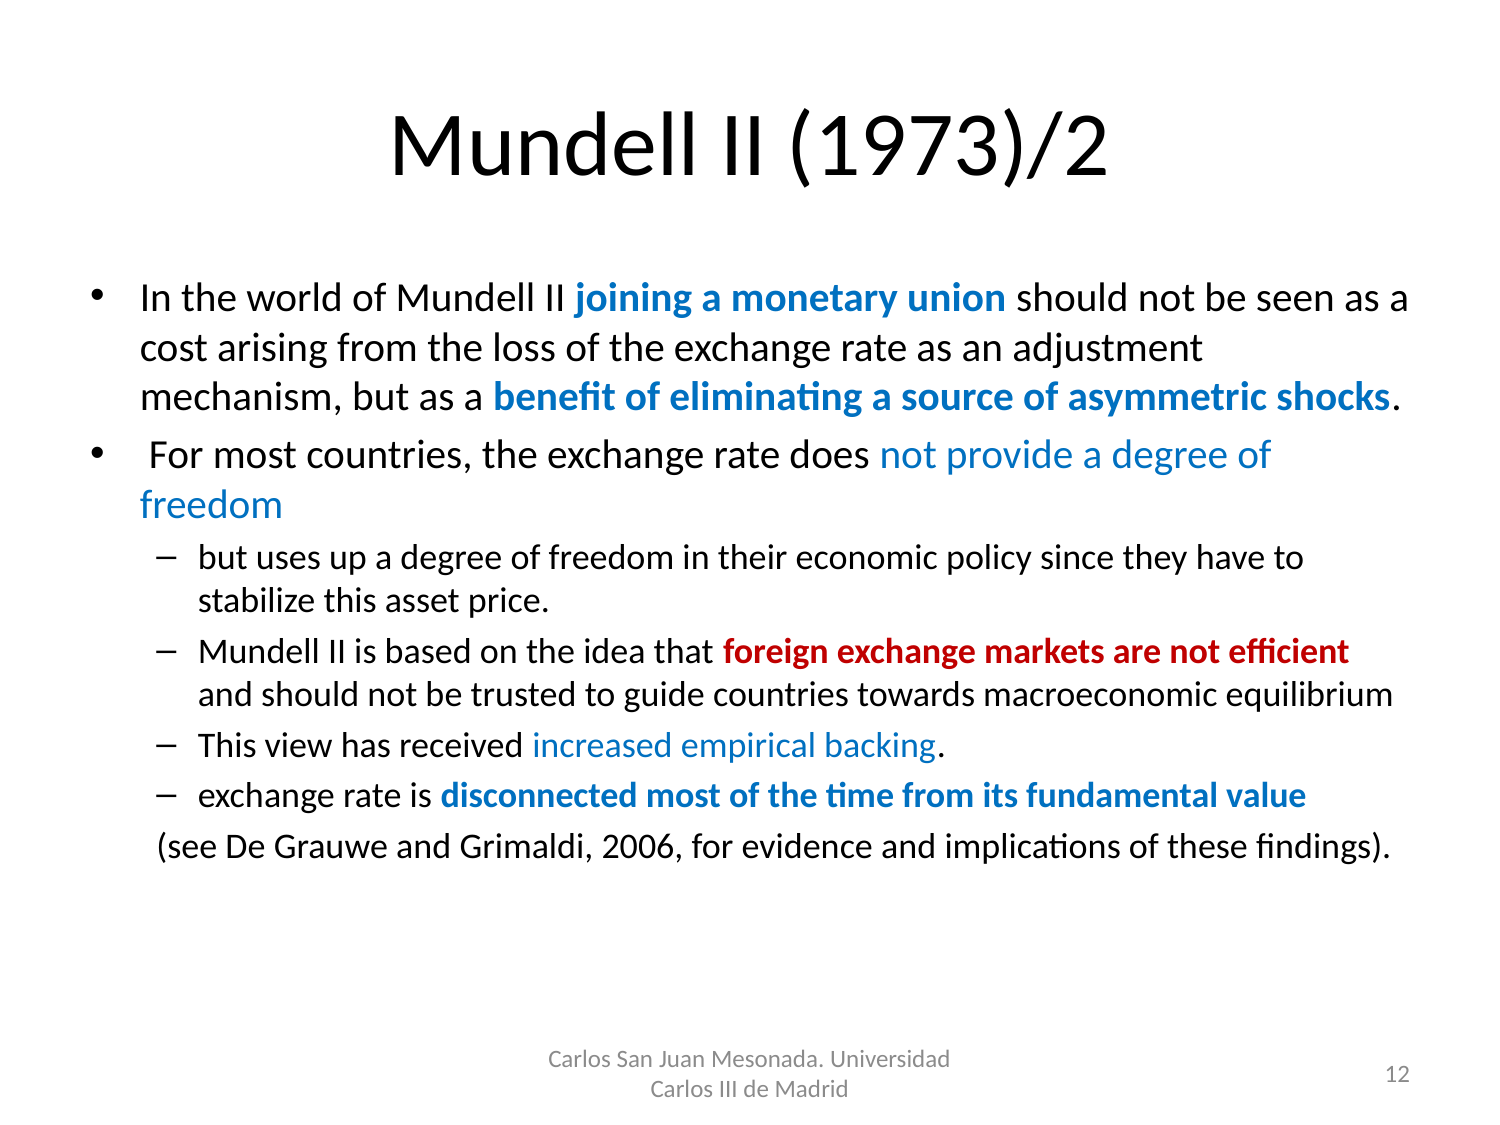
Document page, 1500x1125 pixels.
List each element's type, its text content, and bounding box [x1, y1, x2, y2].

slide_number 12 [1074, 1042, 1425, 1103]
list In the world of Mundell II joining a monetary union should not be seen as a cost arising from the loss of the exchange rate as an adjustment mechanism, but as a benefit of eliminating a source of asymmetric shocks. For most countries, the exchange rate does not provide a degree of freedom but uses up a degree of freedom in their economic policy since they have to stabilize this asset price. Mundell II is based on the idea that foreign exchange markets are not efficient and should not be trusted to guide countries towards macroeconomic equilibrium This view has received increased empirical backing. exchange rate is disconnected most of the time from its fundamental value (see De Grauwe and Grimaldi, 2006, for evidence and implications of these findings). [74, 262, 1426, 1006]
title Mundell II (1973)/2 [74, 44, 1426, 233]
footer Carlos San Juan Mesonada. Universidad Carlos III de Madrid [512, 1042, 988, 1103]
